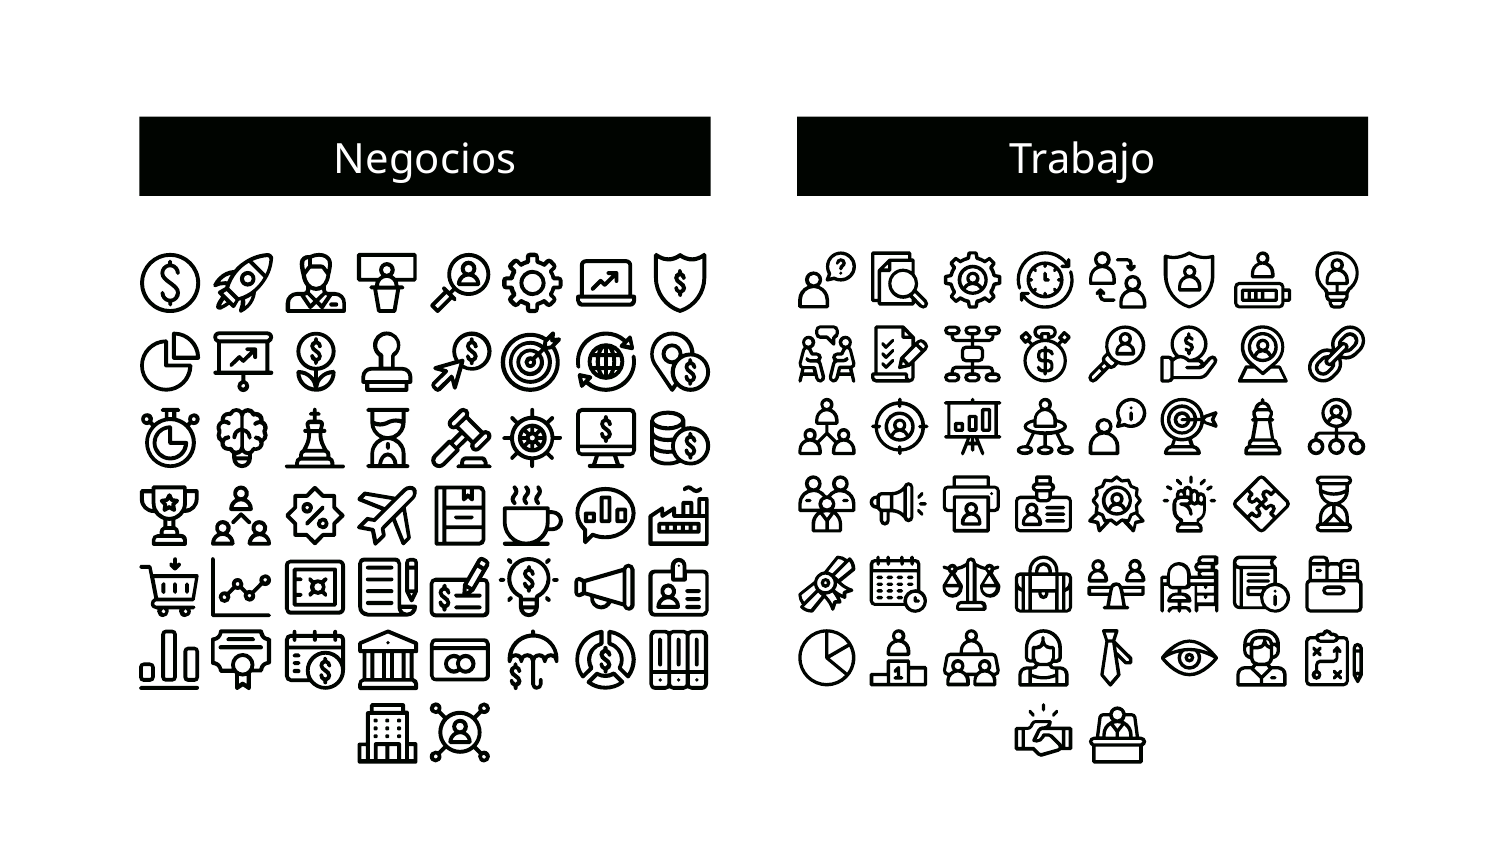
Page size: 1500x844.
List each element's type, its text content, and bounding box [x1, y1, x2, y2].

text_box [574, 331, 638, 392]
text_box [1308, 325, 1366, 383]
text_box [210, 556, 272, 618]
text_box [1100, 629, 1133, 687]
text_box [942, 557, 1001, 611]
text_box [1315, 251, 1359, 309]
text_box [501, 407, 563, 469]
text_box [797, 325, 857, 383]
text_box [653, 252, 707, 314]
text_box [507, 629, 559, 691]
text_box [430, 331, 492, 393]
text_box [1160, 639, 1219, 677]
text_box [1163, 251, 1215, 309]
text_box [575, 407, 637, 469]
text_box [1016, 397, 1074, 456]
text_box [139, 331, 201, 392]
text_box [356, 252, 417, 313]
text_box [1087, 325, 1148, 383]
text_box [140, 407, 200, 469]
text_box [869, 628, 928, 687]
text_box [429, 556, 491, 618]
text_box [139, 484, 199, 547]
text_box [575, 486, 636, 545]
text_box [500, 331, 561, 392]
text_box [366, 407, 410, 469]
text_box [942, 629, 1000, 687]
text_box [1088, 251, 1147, 309]
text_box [210, 629, 272, 691]
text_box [1088, 397, 1147, 456]
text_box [1087, 558, 1146, 610]
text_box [870, 325, 929, 383]
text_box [798, 475, 856, 533]
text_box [1304, 628, 1364, 687]
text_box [502, 485, 564, 547]
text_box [1016, 250, 1074, 309]
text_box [284, 559, 346, 615]
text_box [285, 252, 347, 314]
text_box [284, 485, 345, 546]
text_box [1018, 325, 1072, 383]
text_box [1160, 397, 1218, 456]
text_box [1162, 475, 1217, 533]
text_box [1018, 629, 1069, 687]
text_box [139, 252, 201, 314]
text_box [574, 563, 635, 611]
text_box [1232, 555, 1291, 613]
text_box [296, 331, 336, 392]
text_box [1014, 475, 1073, 533]
text_box [1014, 555, 1073, 613]
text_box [357, 557, 419, 617]
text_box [430, 407, 493, 469]
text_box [357, 702, 418, 764]
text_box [139, 556, 200, 618]
text_box [284, 407, 345, 469]
text_box [1160, 555, 1219, 613]
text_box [942, 475, 1001, 533]
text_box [212, 252, 274, 313]
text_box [648, 557, 710, 617]
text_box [869, 555, 928, 614]
text_box [1307, 397, 1366, 456]
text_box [649, 331, 711, 393]
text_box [869, 481, 928, 526]
text_box Trabajo [797, 116, 1369, 196]
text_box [138, 629, 200, 691]
text_box [361, 331, 413, 392]
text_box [501, 252, 563, 314]
text_box [1315, 475, 1353, 533]
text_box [498, 556, 559, 618]
text_box [1232, 475, 1290, 533]
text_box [1160, 325, 1219, 383]
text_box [1233, 251, 1292, 309]
text_box [871, 251, 929, 309]
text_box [212, 331, 274, 393]
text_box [943, 251, 1002, 309]
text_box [429, 638, 491, 682]
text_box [798, 555, 856, 613]
text_box [798, 397, 856, 456]
text_box [1088, 706, 1147, 764]
text_box [216, 408, 268, 469]
text_box [798, 629, 856, 687]
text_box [357, 629, 419, 691]
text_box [1014, 703, 1073, 758]
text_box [575, 258, 637, 307]
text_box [648, 629, 709, 691]
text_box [210, 485, 272, 546]
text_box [1087, 475, 1146, 533]
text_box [284, 629, 346, 691]
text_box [434, 485, 486, 546]
text_box [357, 485, 417, 546]
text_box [575, 629, 637, 690]
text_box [943, 397, 1002, 456]
text_box Negocios [139, 116, 711, 196]
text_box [1305, 555, 1363, 613]
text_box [649, 410, 711, 466]
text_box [648, 485, 710, 547]
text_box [429, 252, 493, 314]
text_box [1236, 628, 1287, 687]
text_box [944, 325, 1002, 383]
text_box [1237, 325, 1289, 383]
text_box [429, 702, 491, 763]
text_box [1244, 397, 1282, 456]
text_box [870, 397, 929, 456]
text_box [797, 251, 857, 309]
